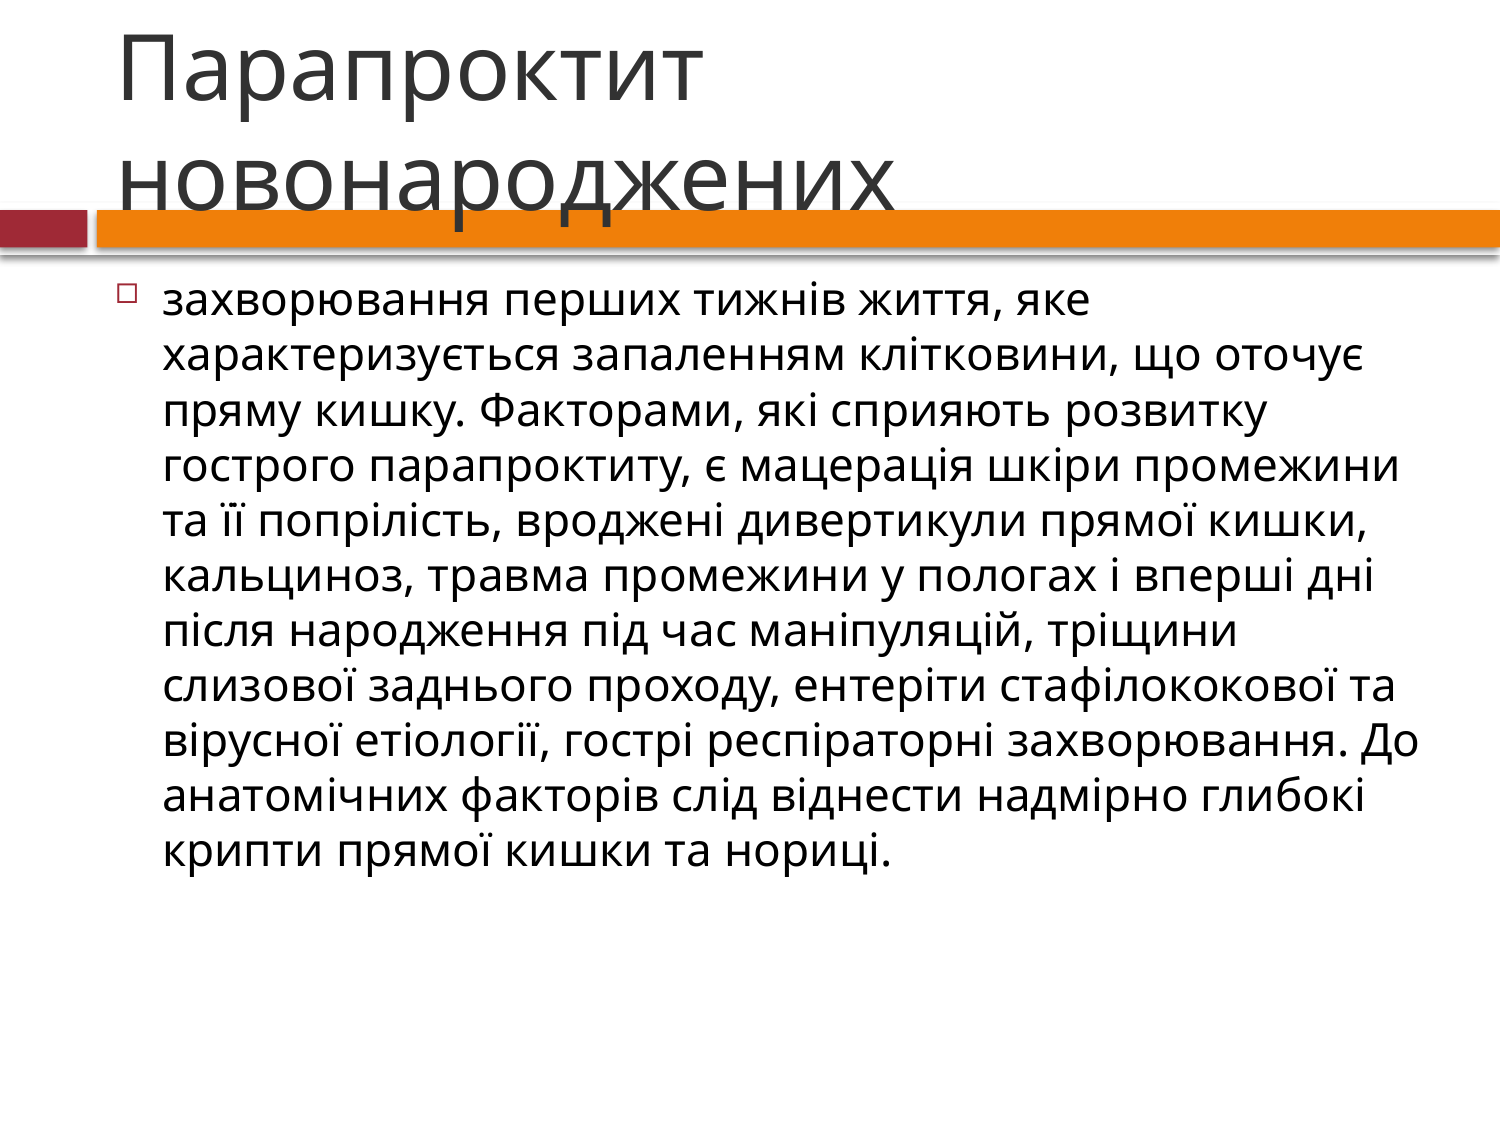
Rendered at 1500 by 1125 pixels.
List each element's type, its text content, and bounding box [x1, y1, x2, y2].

list захворювання перших тижнів життя, яке характеризується запаленням клітковини, що оточує пряму кишку. Факторами, які сприяють розвитку гострого парапроктиту, є мацерація шкіри промежини та її попрілість, вроджені дивертикули прямої кишки, кальциноз, травма промежини у пологах і вперші дні після народження під час маніпуляцій, тріщини слизової заднього проходу, ентеріти стафілококової та вірусної етіології, гострі респіраторні захворювання. До анатомічних факторів слід віднести надмірно глибокі крипти прямої кишки та нориці. [100, 262, 1447, 894]
title Парапроктит новонароджених [100, 37, 1438, 200]
